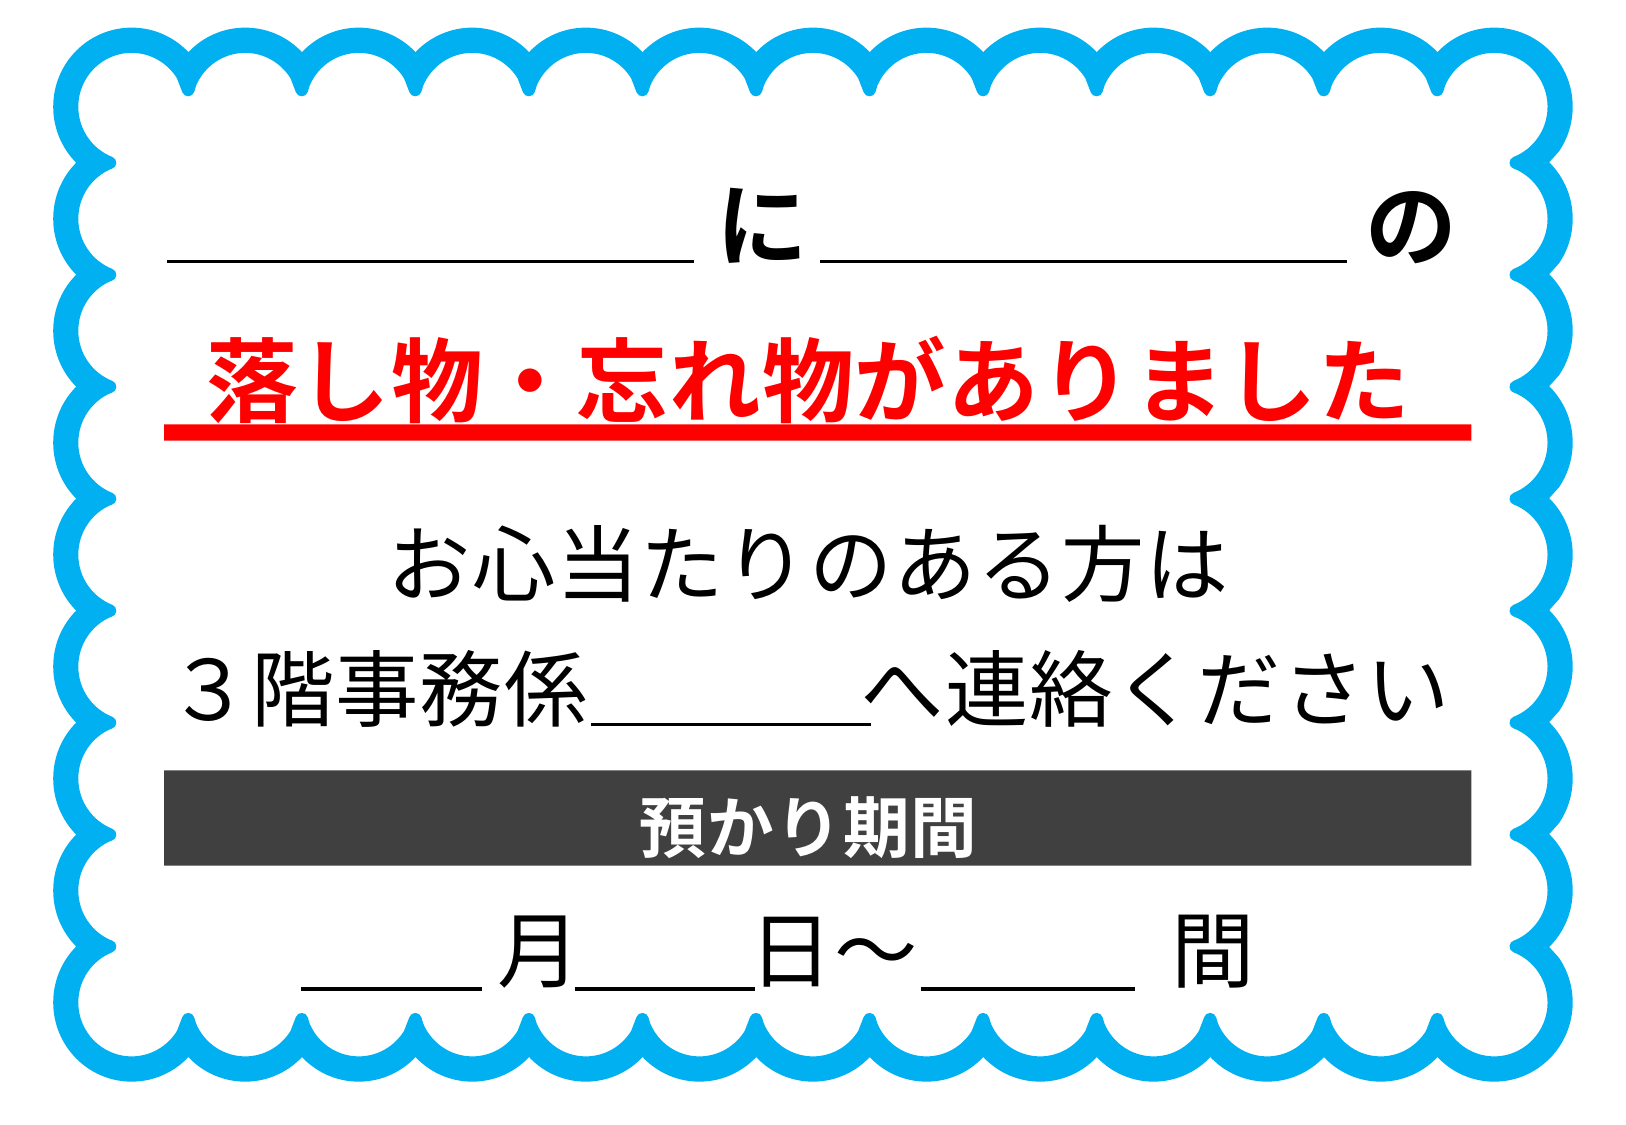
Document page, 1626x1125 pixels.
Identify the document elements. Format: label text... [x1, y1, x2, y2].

text_box [57, 31, 1569, 1078]
text_box 月 日～ 間 [282, 890, 1469, 1006]
text_box [162, 768, 1473, 868]
text_box 落し物・忘れ物がありました [167, 316, 1451, 442]
text_box 預かり期間 [572, 778, 1046, 873]
text_box お心当たりのある方は ３階事務係 へ連絡ください [135, 505, 1482, 745]
text_box に の [214, 160, 1498, 286]
text_box [162, 422, 1473, 443]
